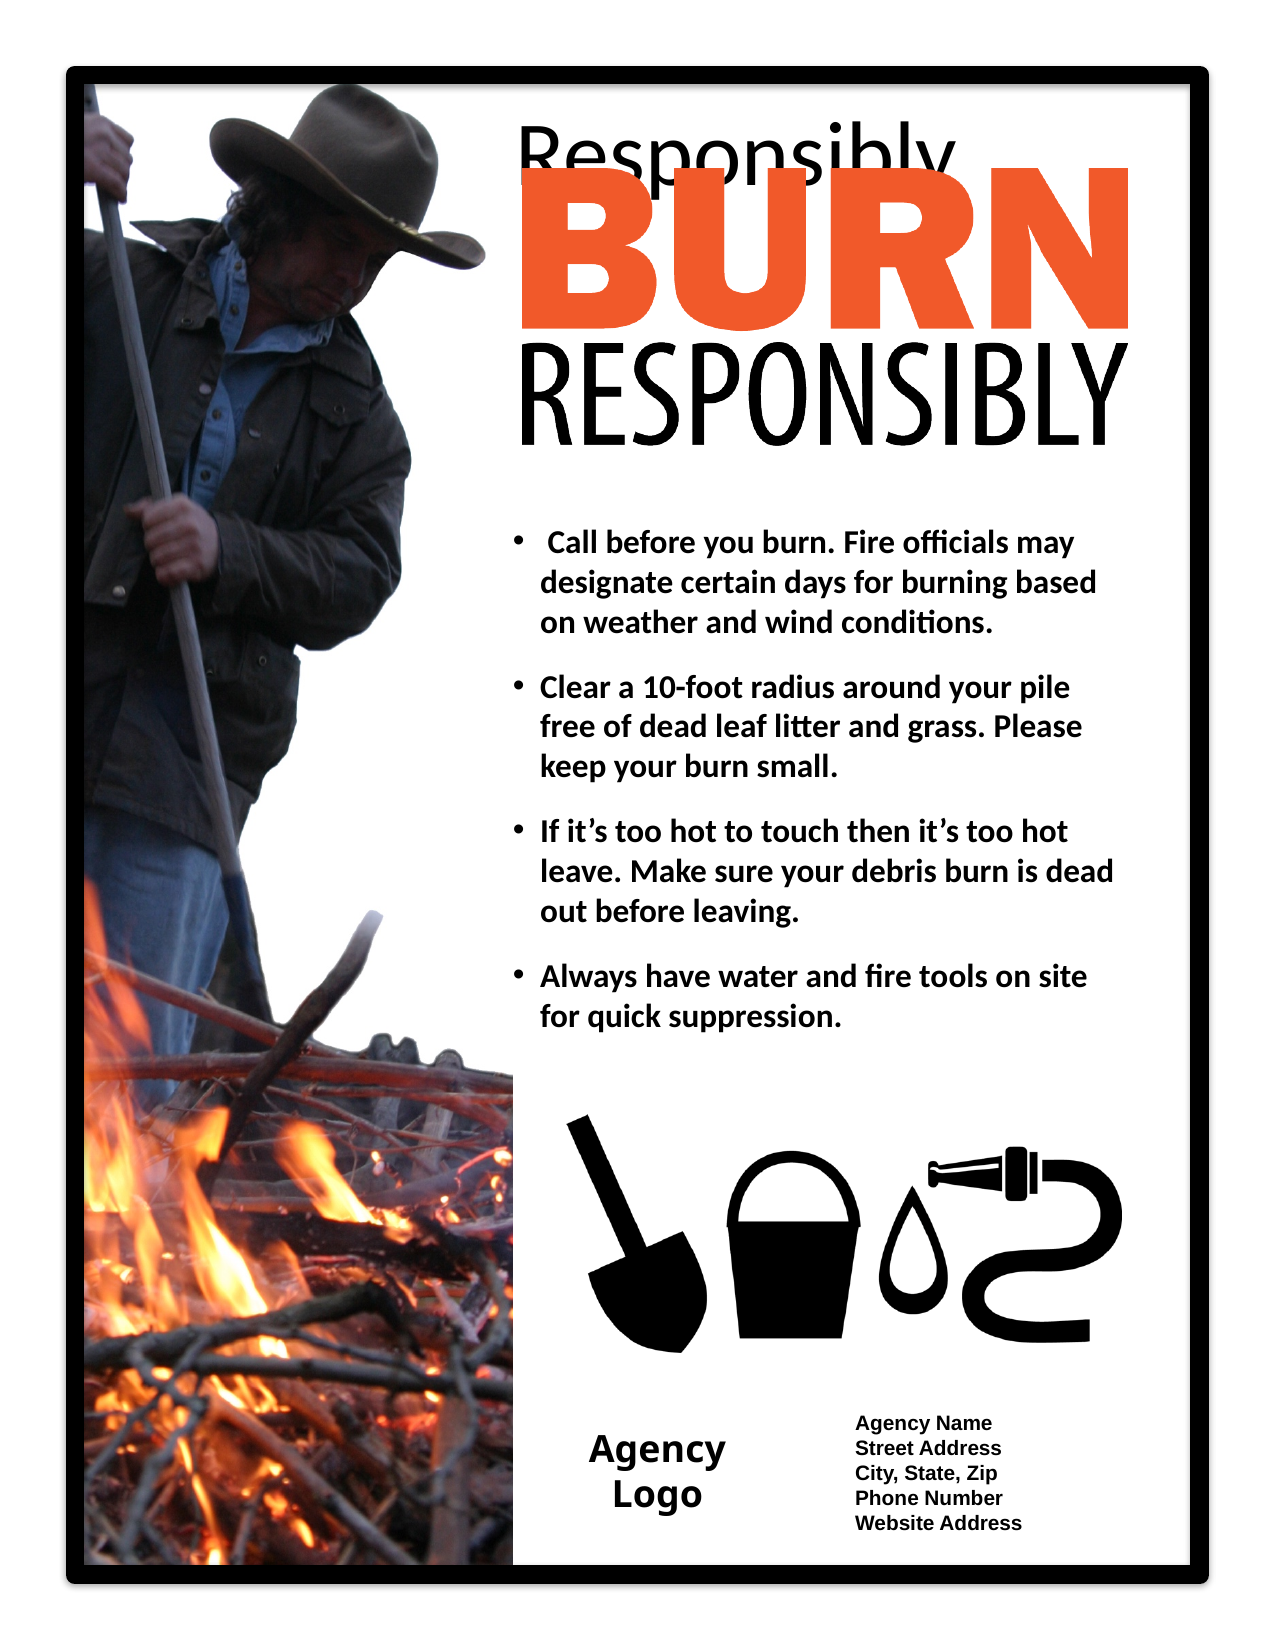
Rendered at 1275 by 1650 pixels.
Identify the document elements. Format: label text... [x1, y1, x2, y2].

picture [566, 1113, 1122, 1353]
text_box Agency Logo [566, 1424, 749, 1515]
picture [70, 45, 514, 1576]
picture [522, 167, 1128, 447]
text_box [517, 74, 1201, 1576]
text_box Call before you burn. Fire officials may designate certain days for burning based on weather and wind conditions. Clear a 10-foot radius around your pile free of dead leaf litter and grass. Please keep your burn small. If it’s too hot to touch then it’s too hot leave. Make sure your debris burn is dead out before leaving. Always have water and fire tools on site for quick suppression. [517, 519, 1132, 1035]
title Burn Responsibly [517, 66, 1212, 342]
text_box Agency Name Street Address City, State, Zip Phone Number Website Address [855, 1409, 1102, 1535]
